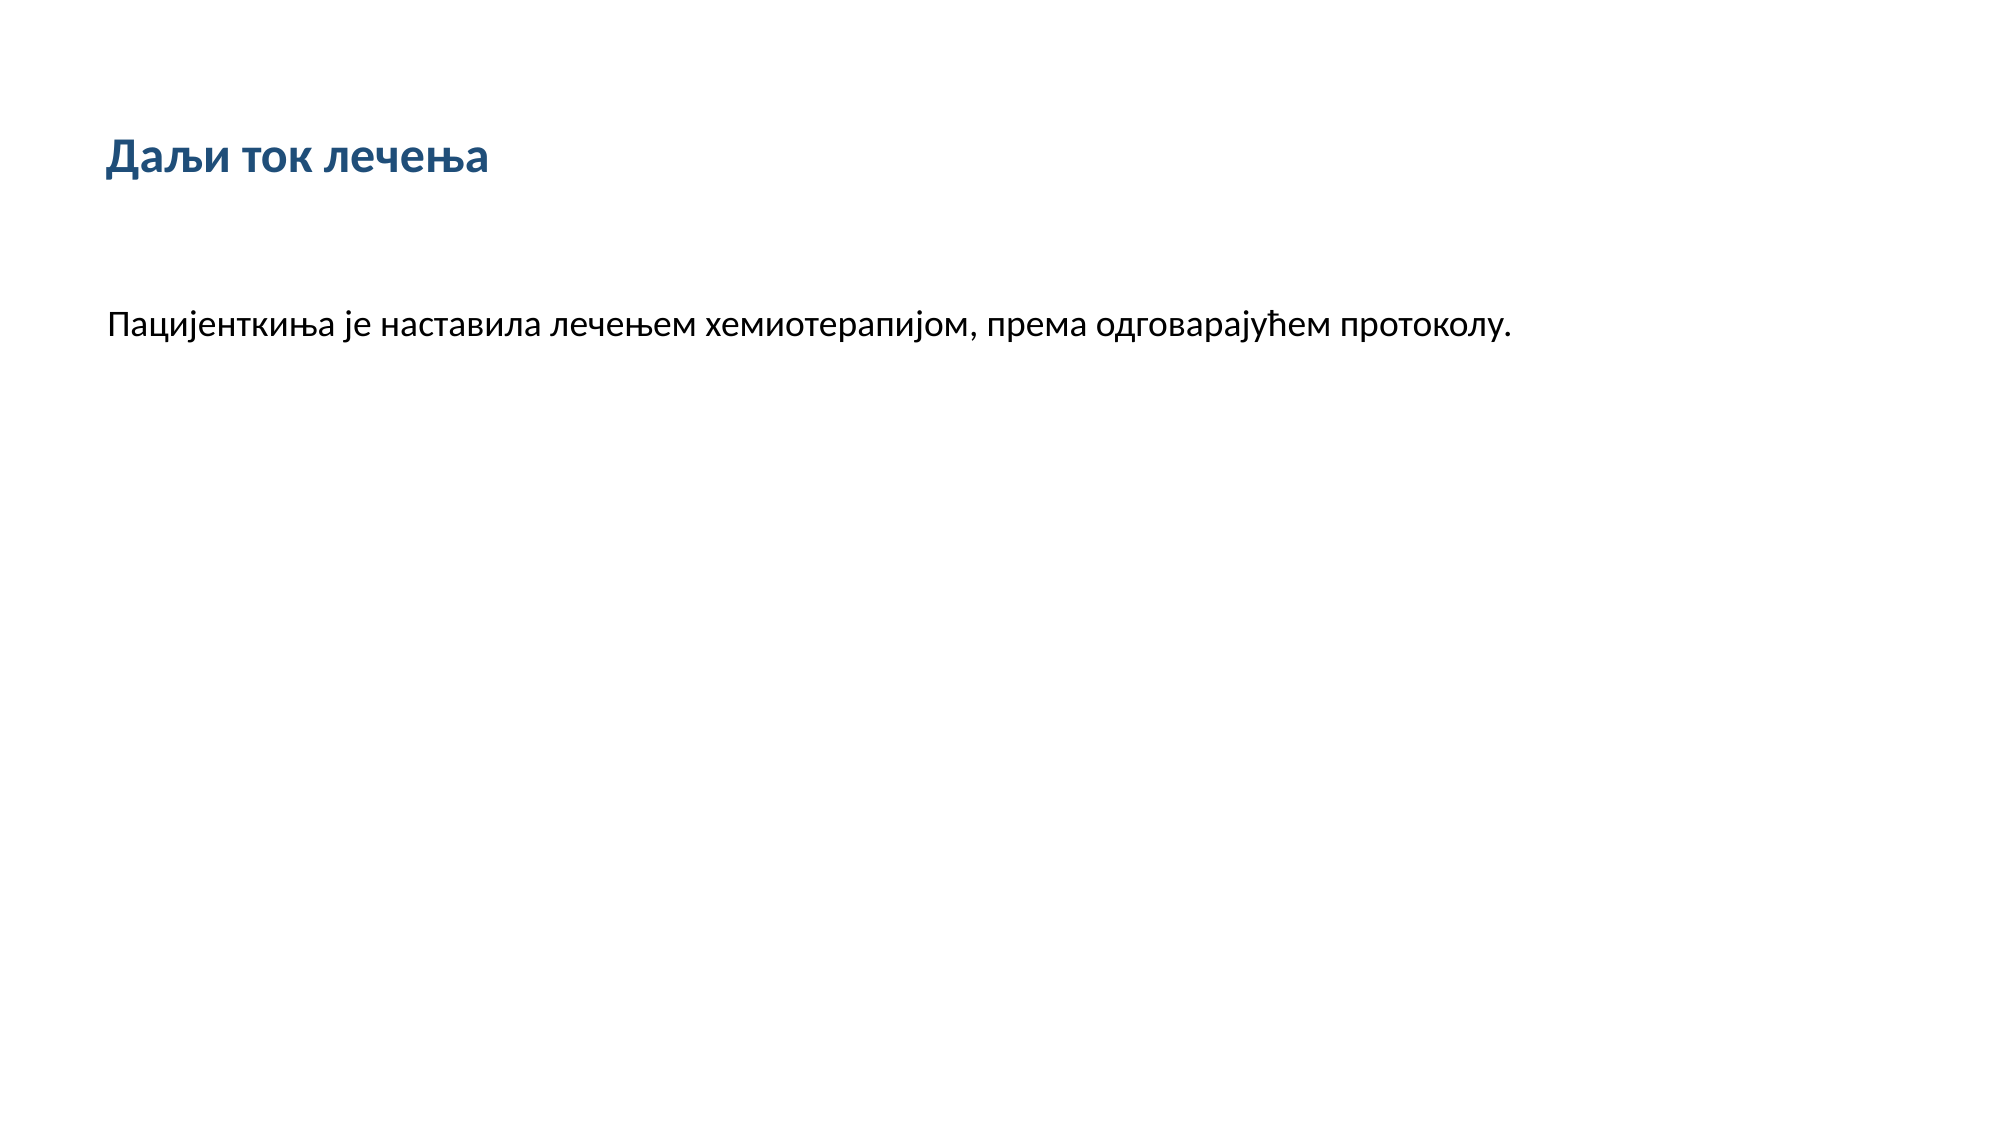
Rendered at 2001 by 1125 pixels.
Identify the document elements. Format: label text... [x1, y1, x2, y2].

text_box Даљи ток лечења [91, 115, 505, 190]
text_box Пацијенткиња је наставила лечењем хемиотерапијом, према одговарајућем протоколу. [92, 291, 1530, 351]
